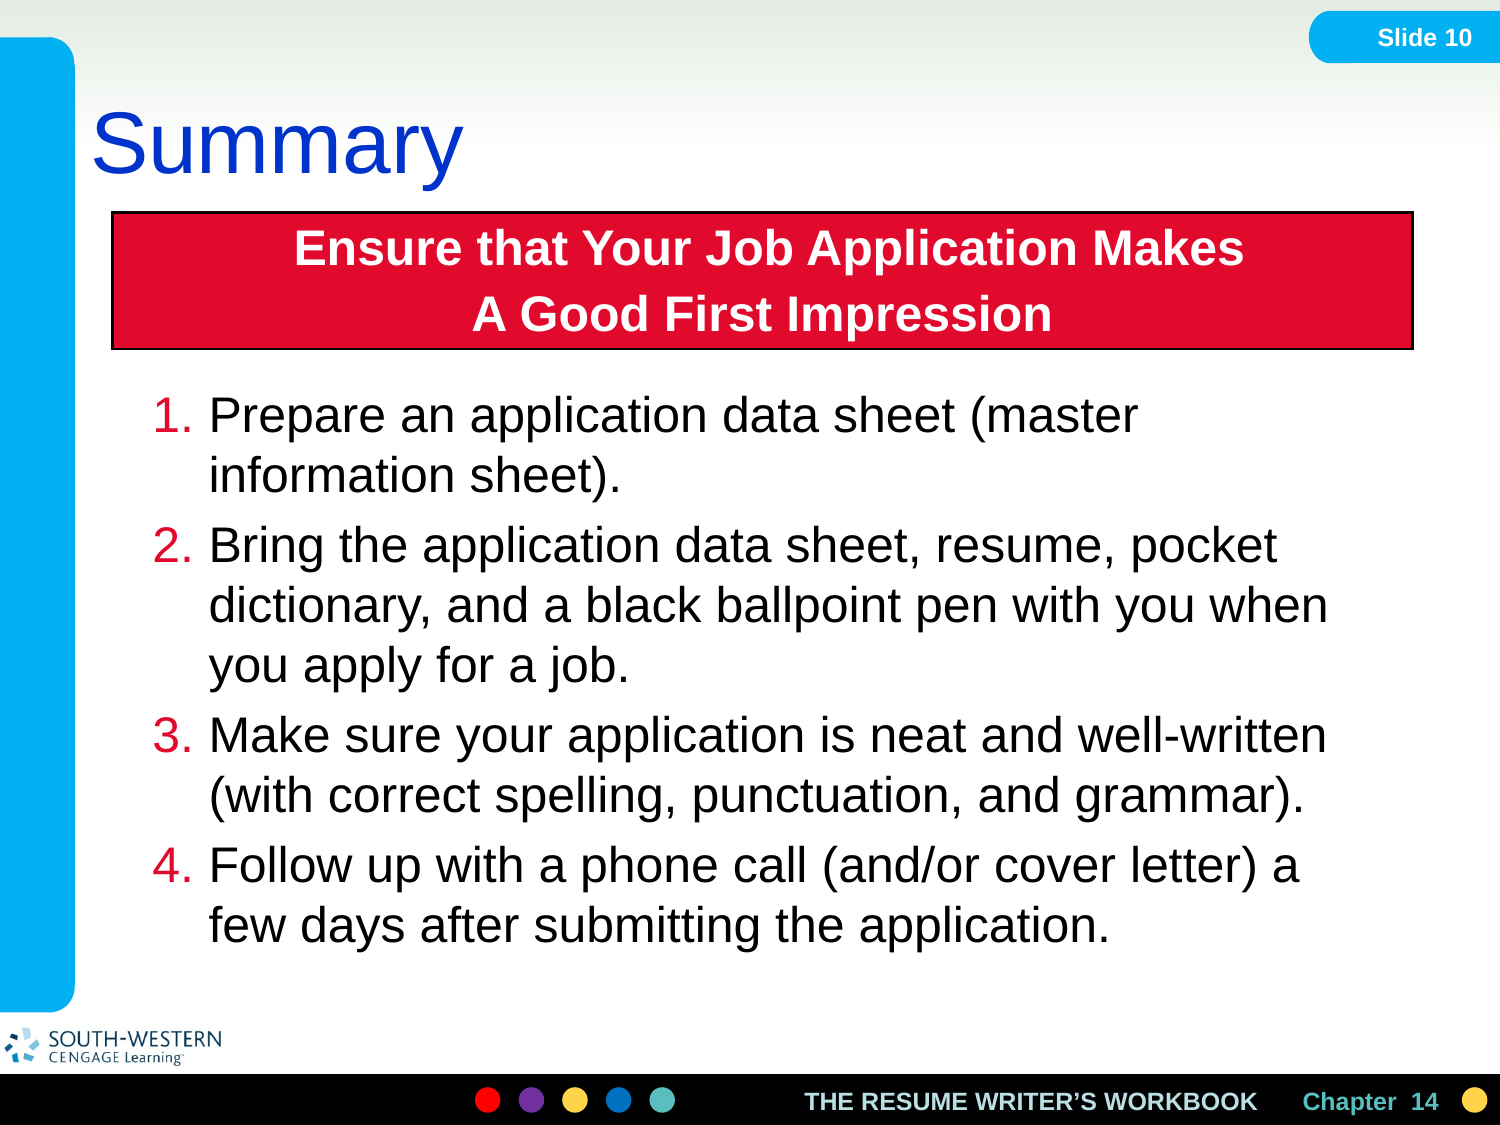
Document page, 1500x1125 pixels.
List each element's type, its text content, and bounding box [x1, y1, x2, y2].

table_header Ensure that Your Job Application Makes A Good First Impression [114, 214, 1411, 348]
text_box Prepare an application data sheet (master information sheet). Bring the application data sheet, resume, pocket dictionary, and a black ballpoint pen with you when you apply for a job. Make sure your application is neat and well-written (with correct spelling, punctuation, and grammar). Follow up with a phone call (and/or cover letter) a few days after submitting the application. [137, 375, 1375, 960]
footer Chapter 14 [1287, 1075, 1488, 1125]
slide_number Slide 10 [1312, 13, 1488, 93]
picture [0, 1022, 225, 1073]
title Summary [74, 44, 1426, 233]
